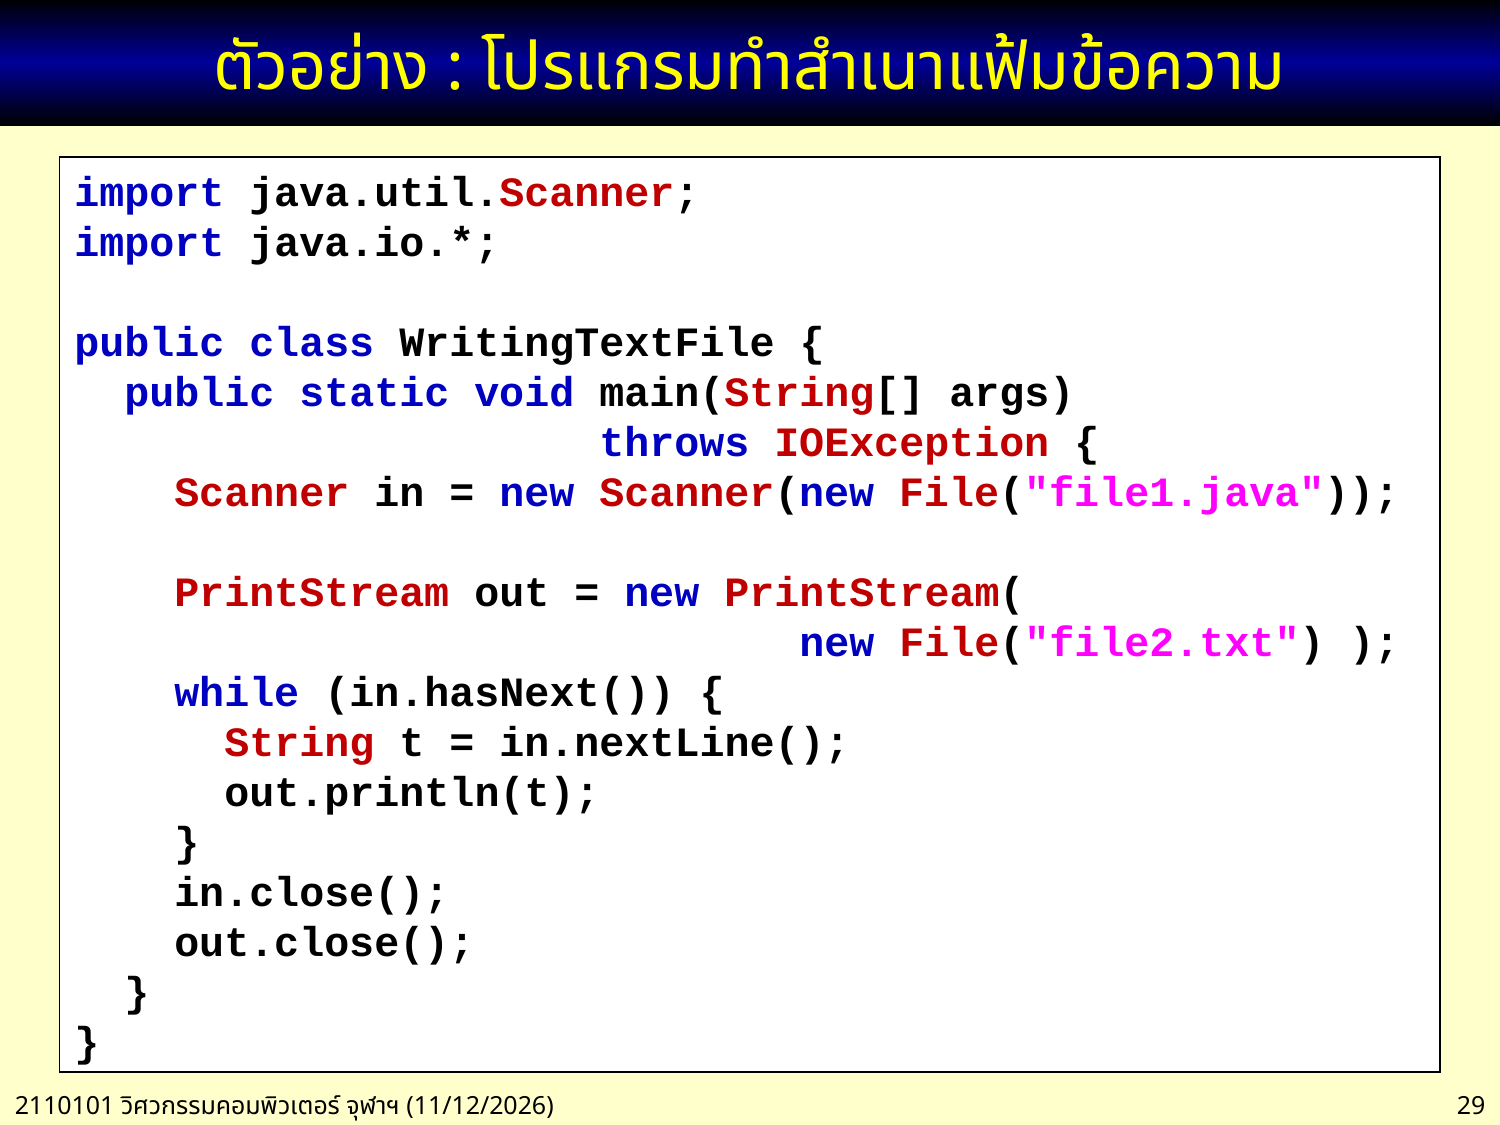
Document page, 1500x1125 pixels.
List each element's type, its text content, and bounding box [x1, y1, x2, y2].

text_box import java.util.Scanner; import java.io.*; public class WritingTextFile { public static void main(String[] args) throws IOException { Scanner in = new Scanner(new File("file1.java")); PrintStream out = new PrintStream( new File("file2.txt") ); while (in.hasNext()) { String t = in.nextLine(); out.println(t); } in.close(); out.close(); } } [59, 157, 1441, 1073]
title ตัวอย่าง : โปรแกรมทำสำเนาแฟ้มข้อความ [0, 0, 1500, 126]
